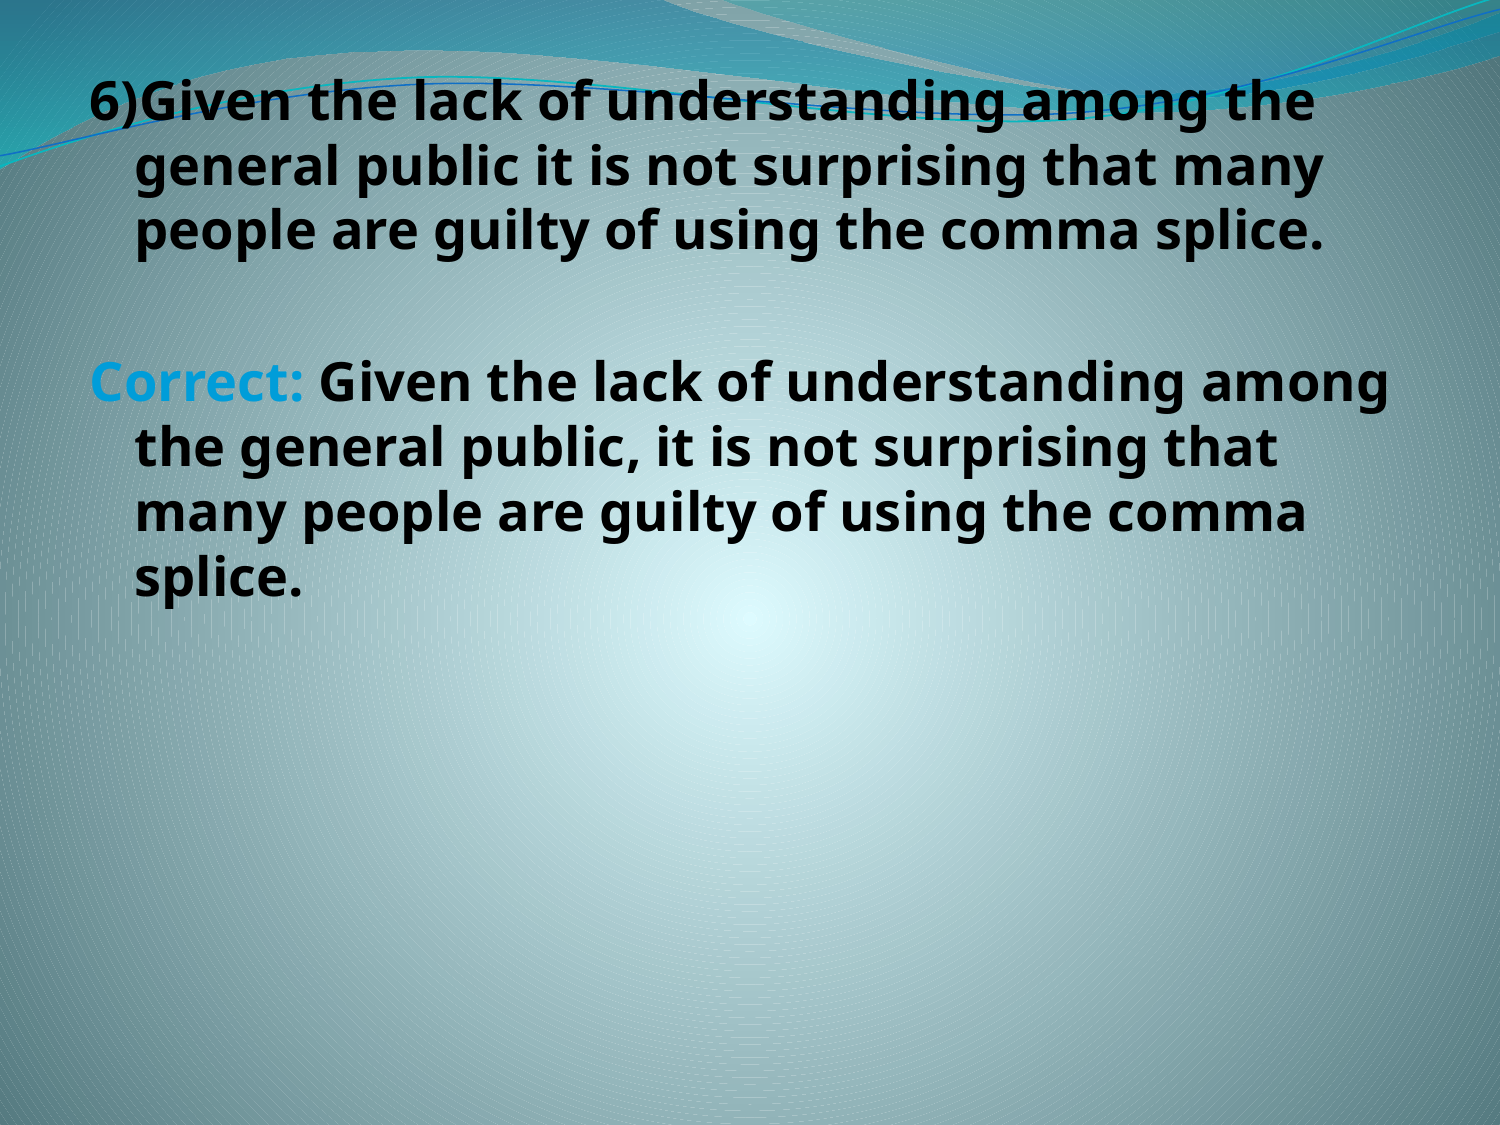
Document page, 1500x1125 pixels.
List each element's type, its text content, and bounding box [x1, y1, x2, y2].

list 6)Given the lack of understanding among the general public it is not surprising that many people are guilty of using the comma splice. Correct: Given the lack of understanding among the general public, it is not surprising that many people are guilty of using the comma splice. [75, 58, 1425, 1005]
